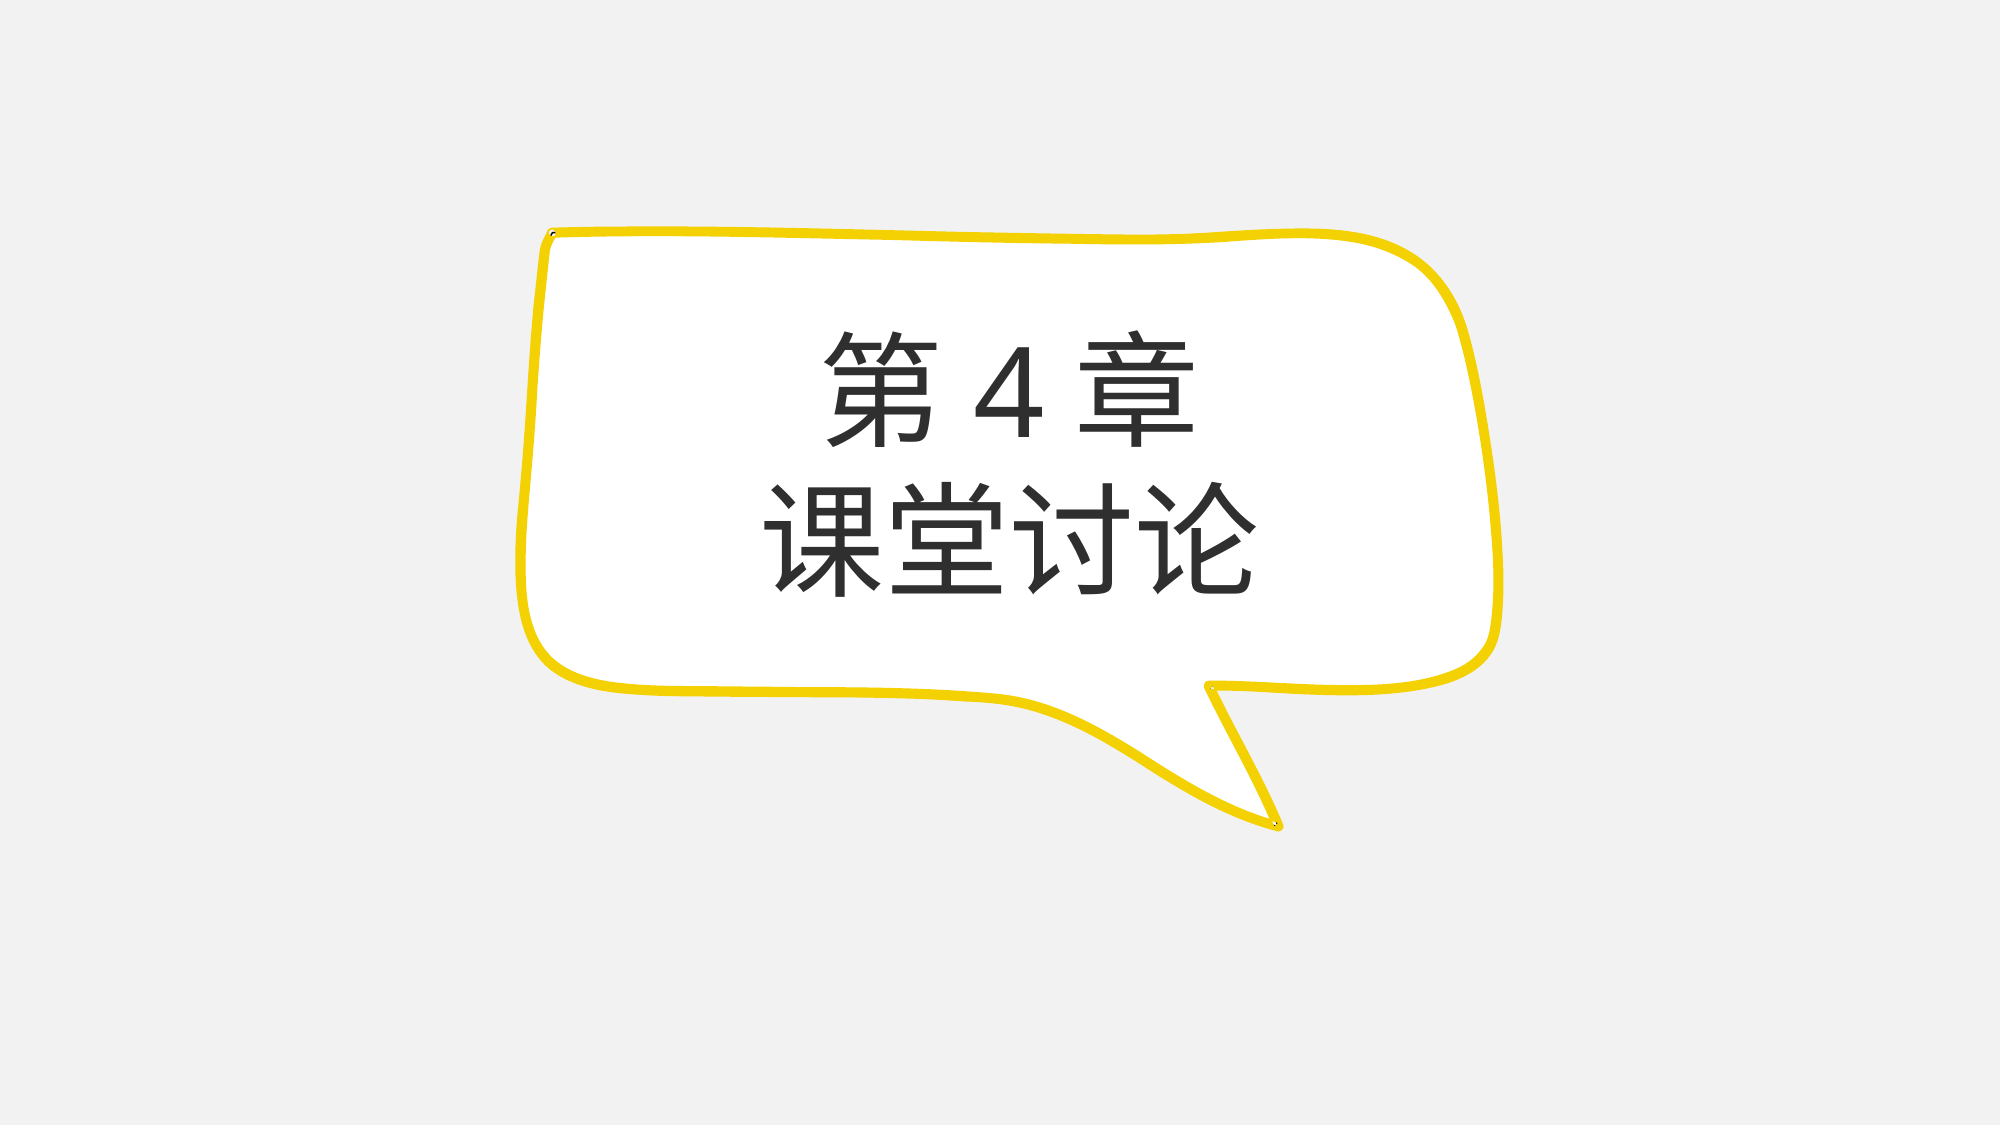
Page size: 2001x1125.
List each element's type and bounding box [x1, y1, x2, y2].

text_box [513, 198, 1519, 832]
